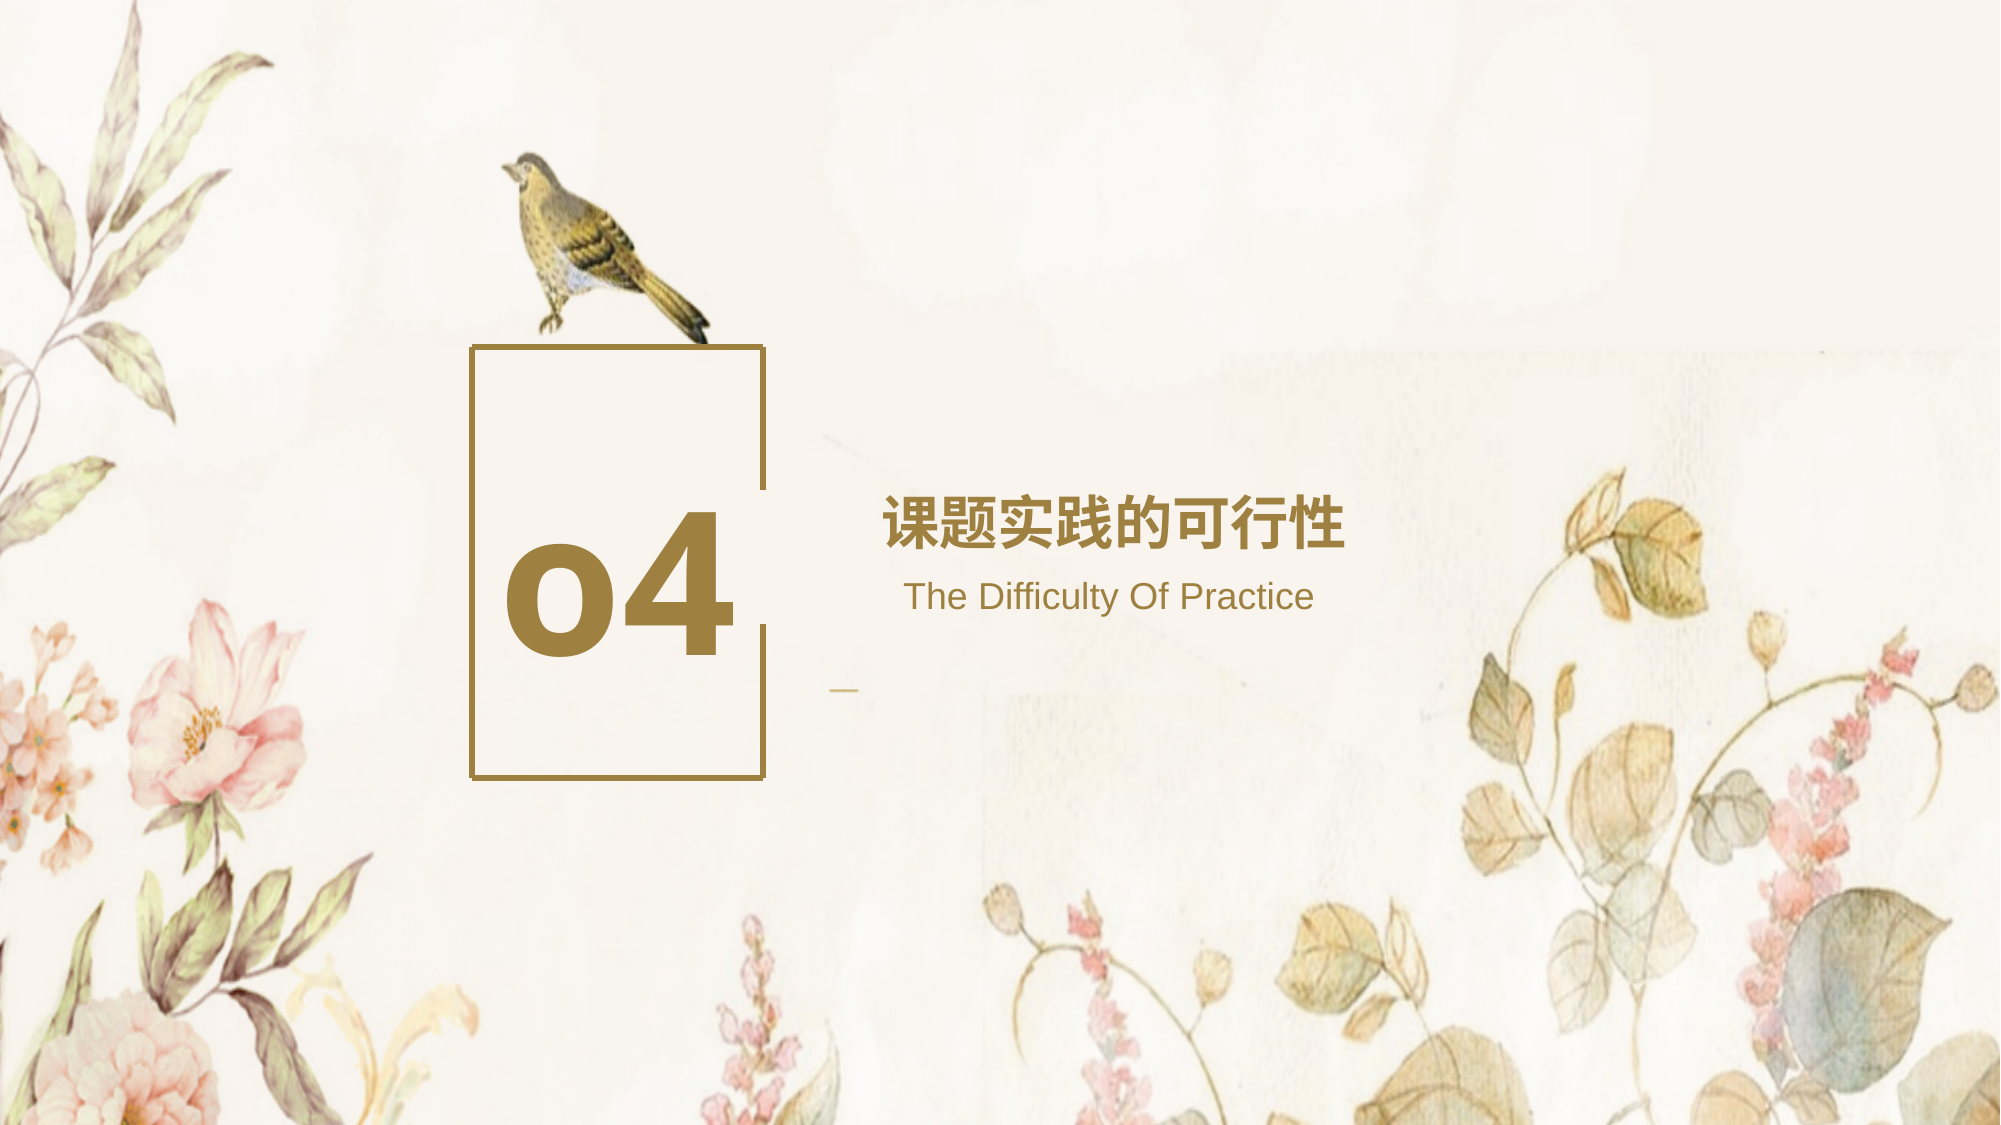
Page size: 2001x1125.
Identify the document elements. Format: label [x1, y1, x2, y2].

picture [0, 0, 2000, 1125]
text_box [472, 346, 764, 779]
